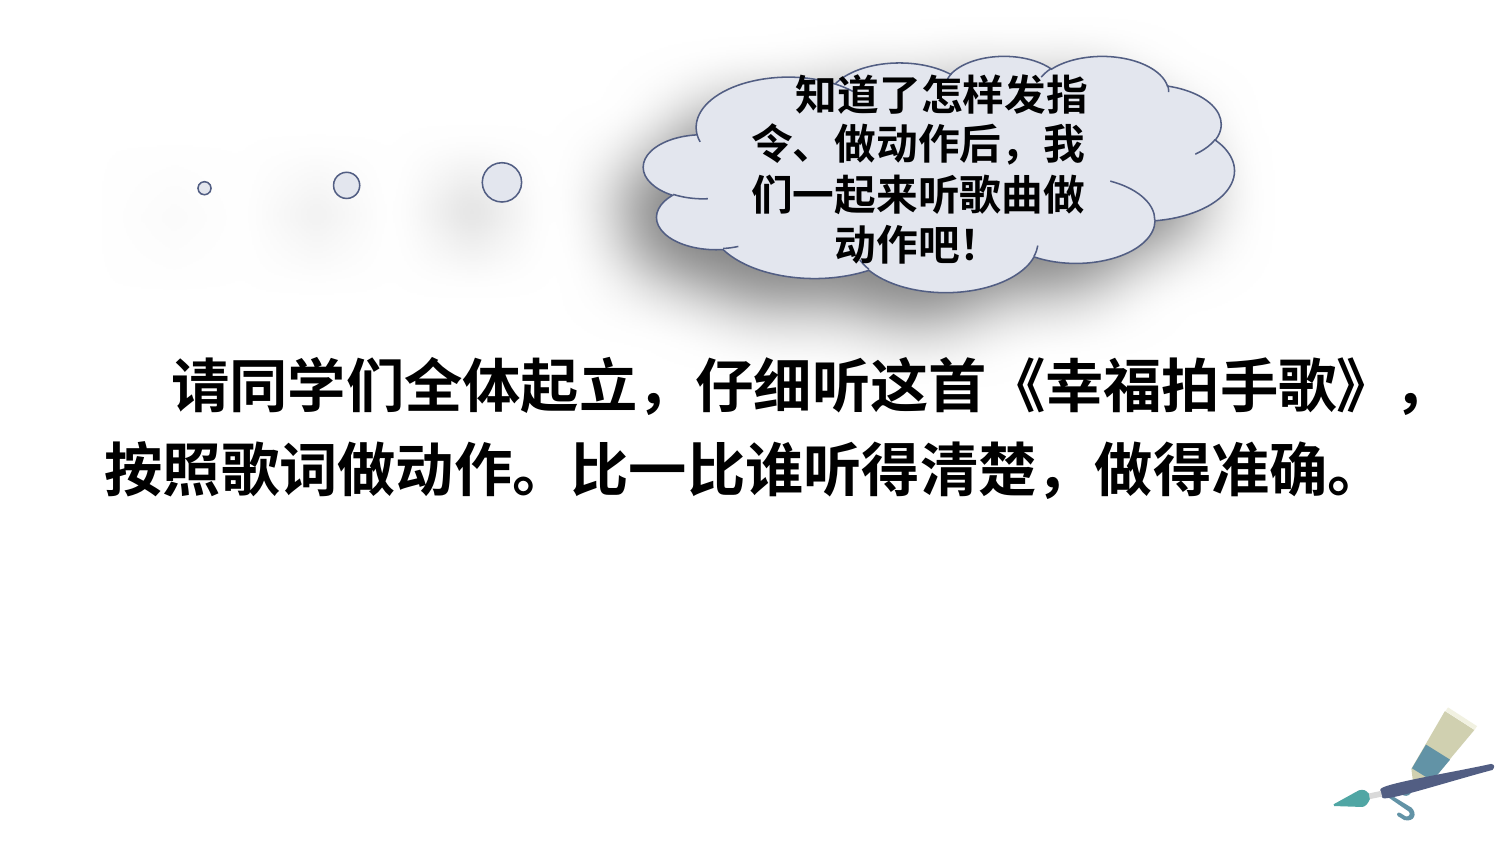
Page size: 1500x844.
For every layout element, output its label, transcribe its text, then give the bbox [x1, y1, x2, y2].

text_box 知道了怎样发指令、做动作后，我们一起来听歌曲做动作吧！ [642, 55, 1236, 294]
text_box 知道了怎样发指令、做动作后，我们一起来听歌曲做动作吧！ [332, 171, 361, 200]
text_box 请同学们全体起立，仔细听这首《幸福拍手歌》，按照歌词做动作。比一比谁听得清楚，做得准确。 [89, 327, 1436, 511]
text_box 知道了怎样发指令、做动作后，我们一起来听歌曲做动作吧！ [481, 161, 523, 204]
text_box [1358, 708, 1481, 844]
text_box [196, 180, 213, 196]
